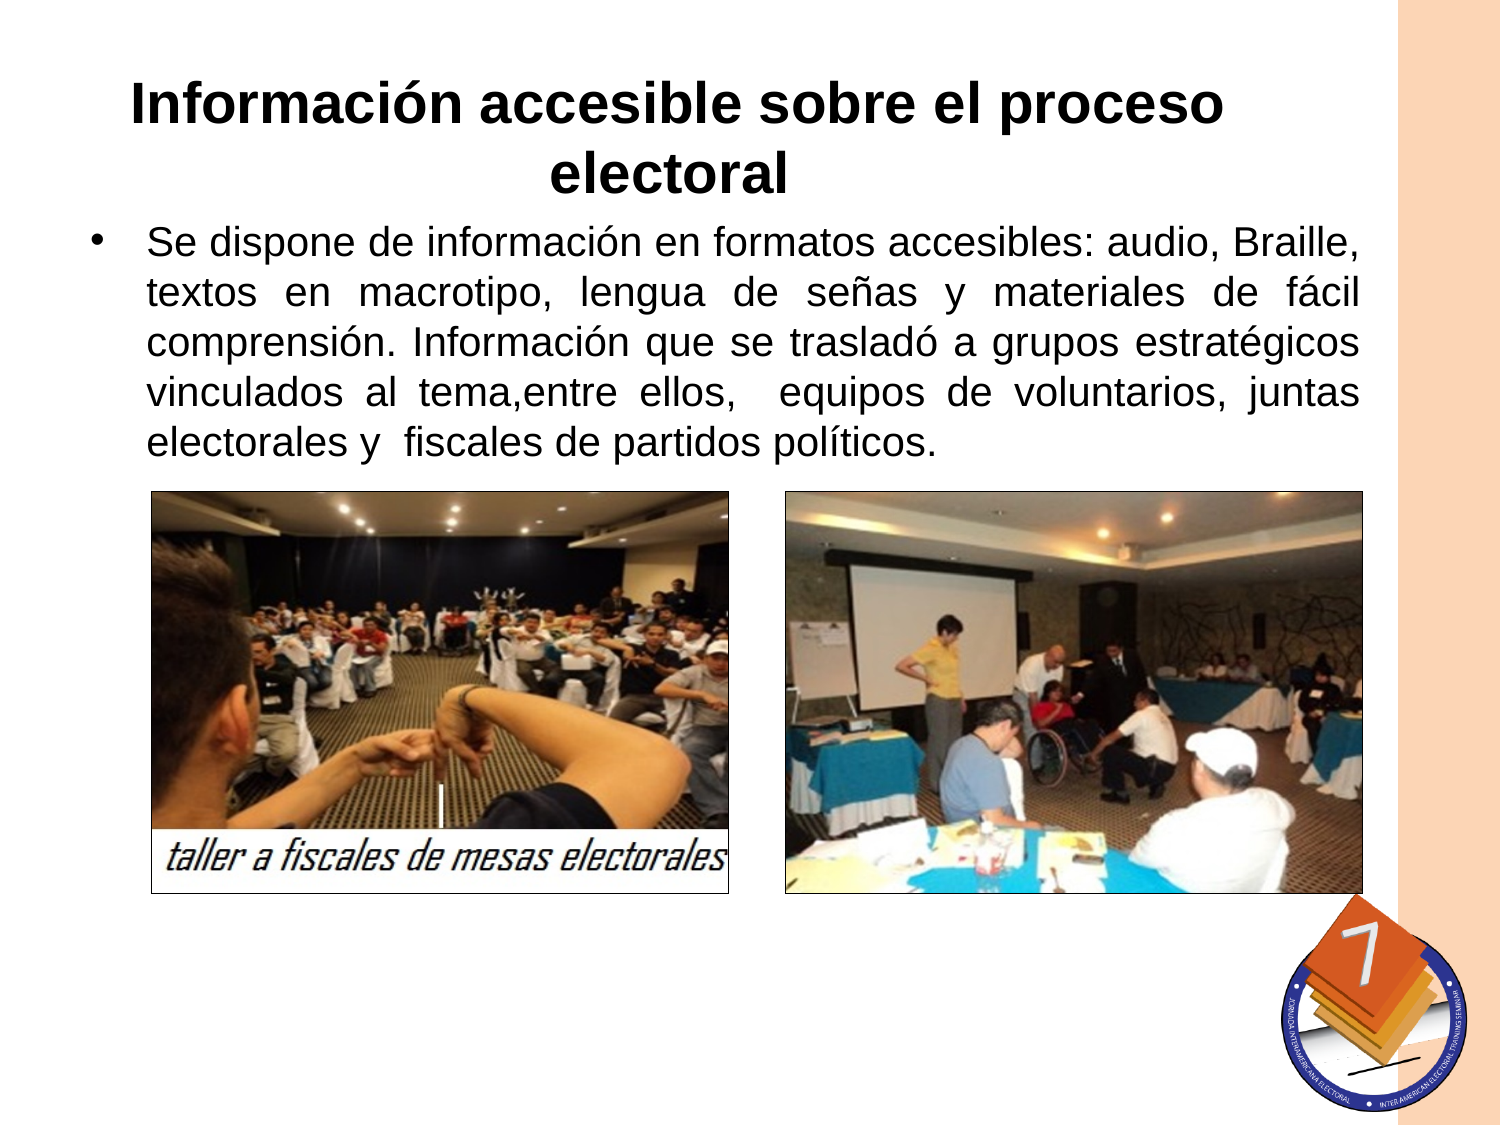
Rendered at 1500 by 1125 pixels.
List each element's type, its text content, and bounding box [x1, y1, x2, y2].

text_box Información accesible sobre el proceso electoral [75, 62, 1282, 206]
picture [785, 491, 1471, 1112]
picture [151, 491, 729, 894]
text_box [1398, 0, 1500, 1125]
text_box Se dispone de información en formatos accesibles: audio, Braille, textos en macrotipo, lengua de señas y materiales de fácil comprensión. Información que se trasladó a grupos estratégicos vinculados al tema,entre ellos, equipos de voluntarios, juntas electorales y fiscales de partidos políticos. [75, 206, 1376, 961]
